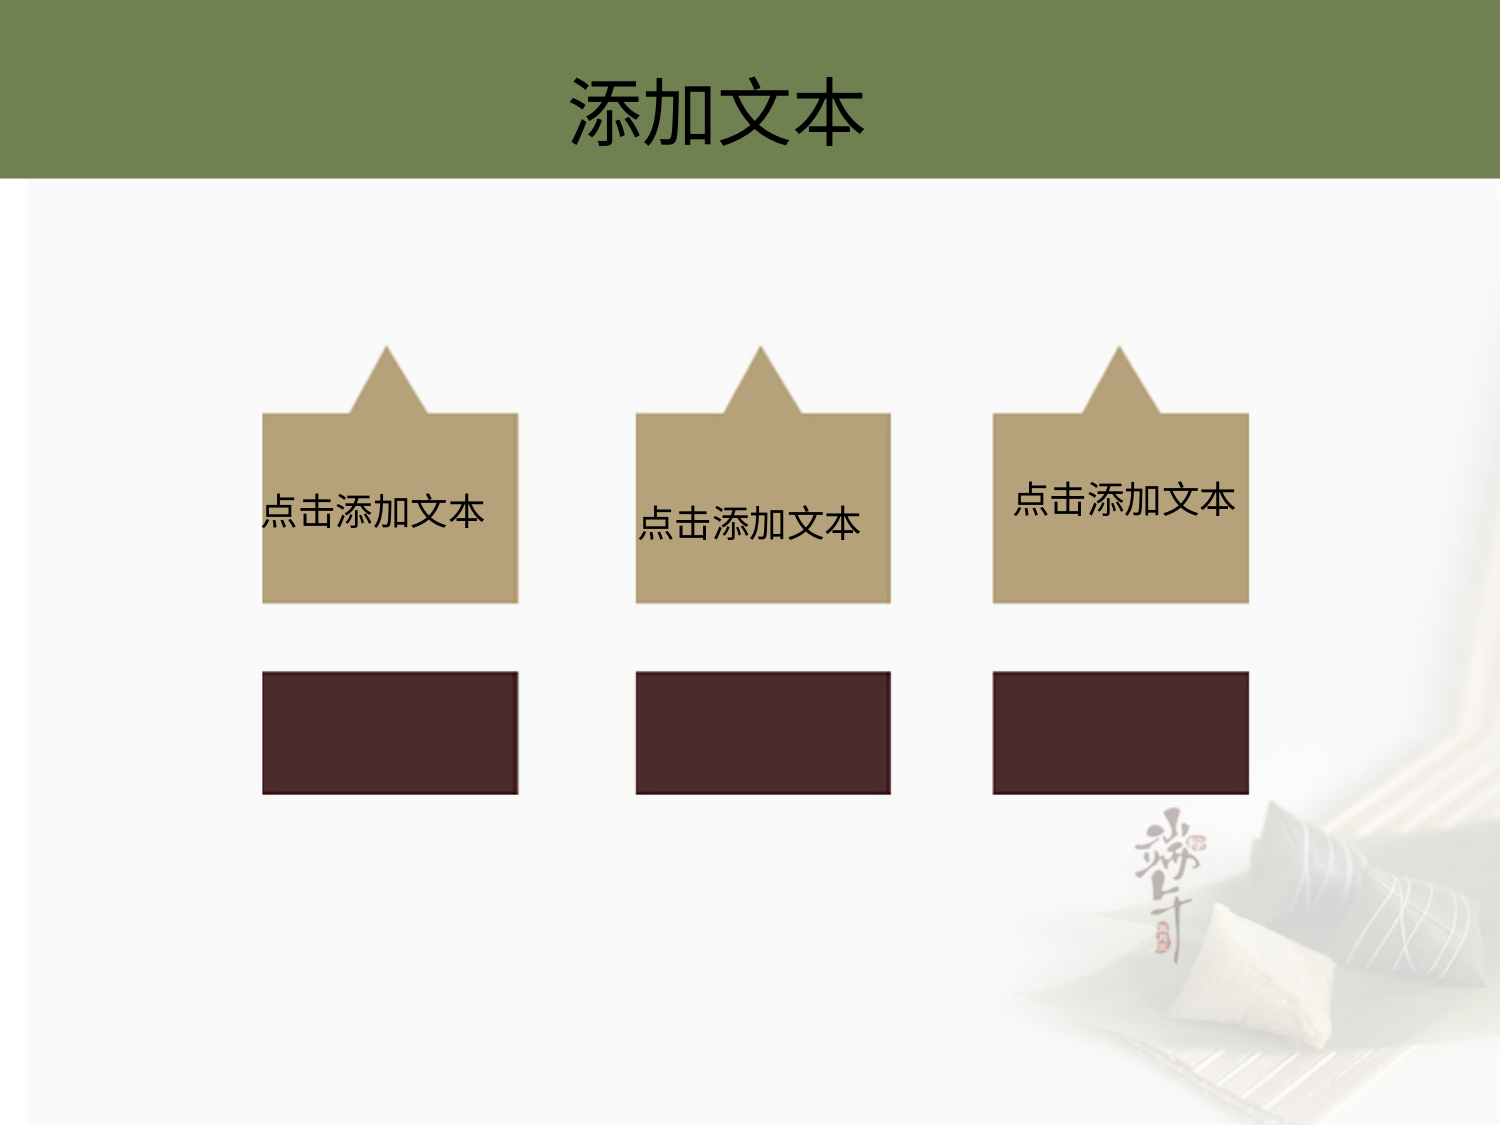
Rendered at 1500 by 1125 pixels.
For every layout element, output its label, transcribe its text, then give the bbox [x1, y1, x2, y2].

picture [0, 0, 1500, 1125]
text_box 添加文本 [552, 58, 883, 164]
text_box 点击添加文本 [622, 492, 878, 552]
text_box 点击添加文本 [997, 468, 1253, 529]
text_box 点击添加文本 [246, 480, 539, 541]
